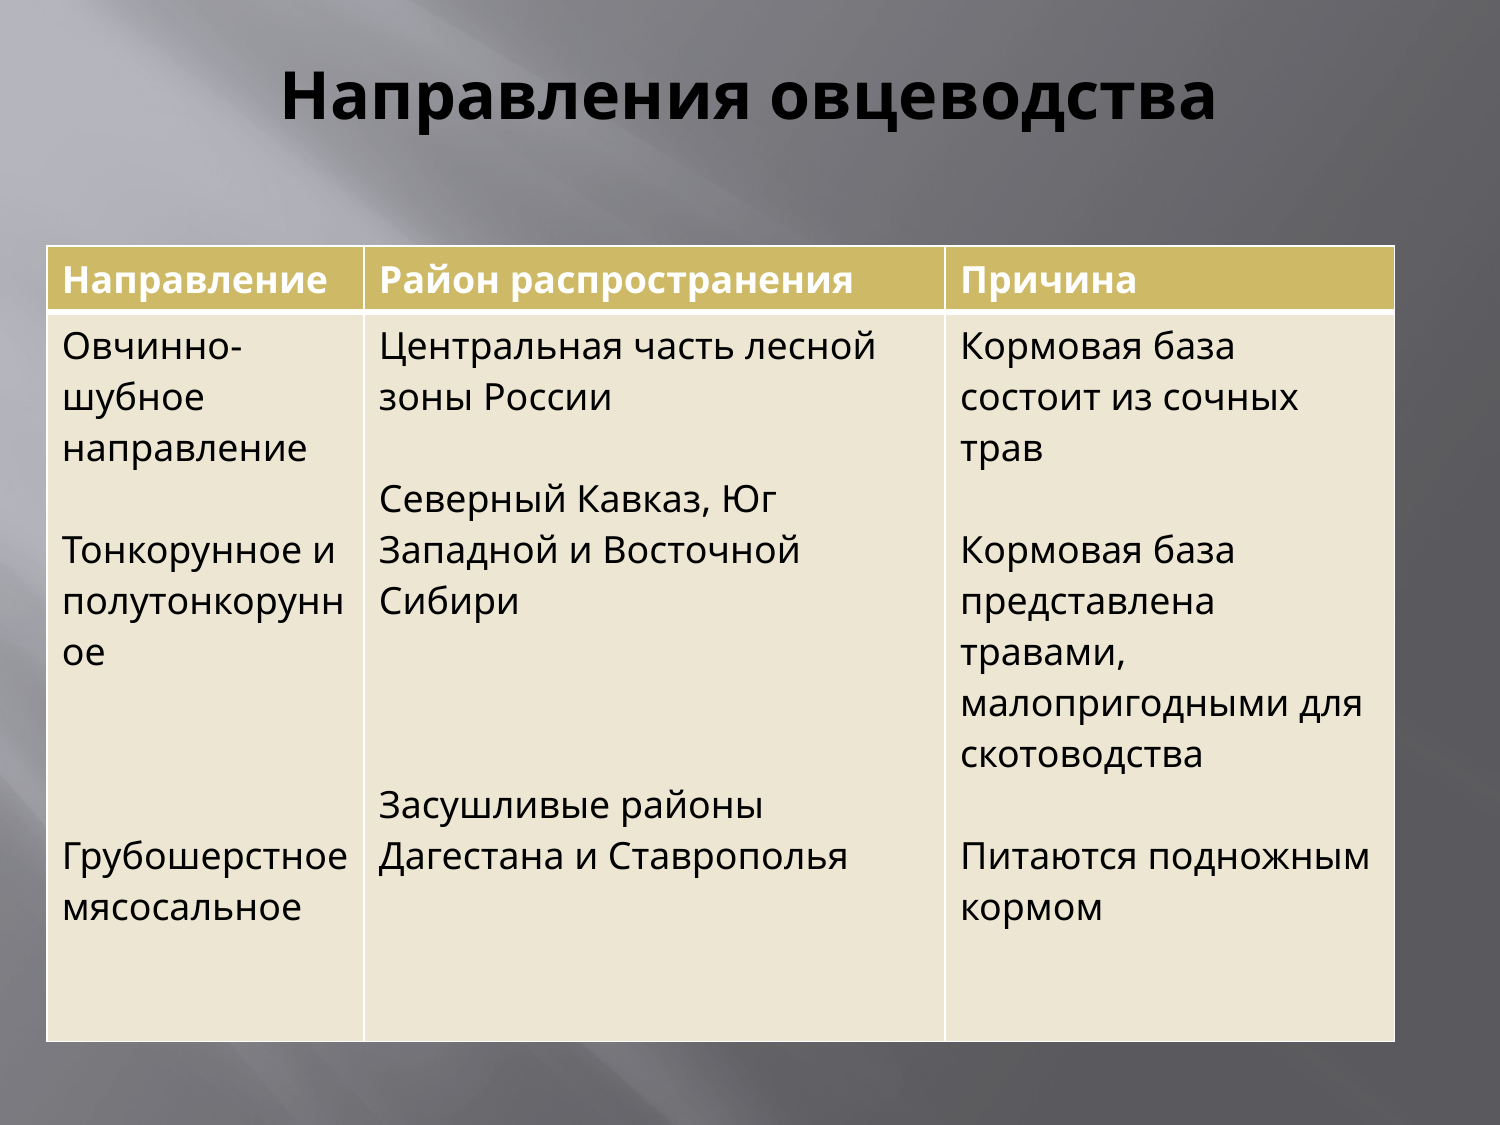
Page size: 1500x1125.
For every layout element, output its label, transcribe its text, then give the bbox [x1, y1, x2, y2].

table_header Направление [48, 247, 363, 309]
table_cell Центральная часть лесной зоны России Северный Кавказ, Юг Западной и Восточной Сибири Засушливые районы Дагестана и Ставрополья [365, 315, 944, 1041]
table_header Причина [946, 247, 1394, 309]
table_header Район распространения [365, 247, 944, 309]
table_cell Кормовая база состоит из сочных трав Кормовая база представлена травами, малопригодными для скотоводства Питаются подножным кормом [946, 315, 1394, 1041]
table_cell Овчинно-шубное направление Тонкорунное и полутонкорунное Грубошерстное мясосальное [48, 315, 363, 1041]
title Направления овцеводства [75, 45, 1425, 141]
